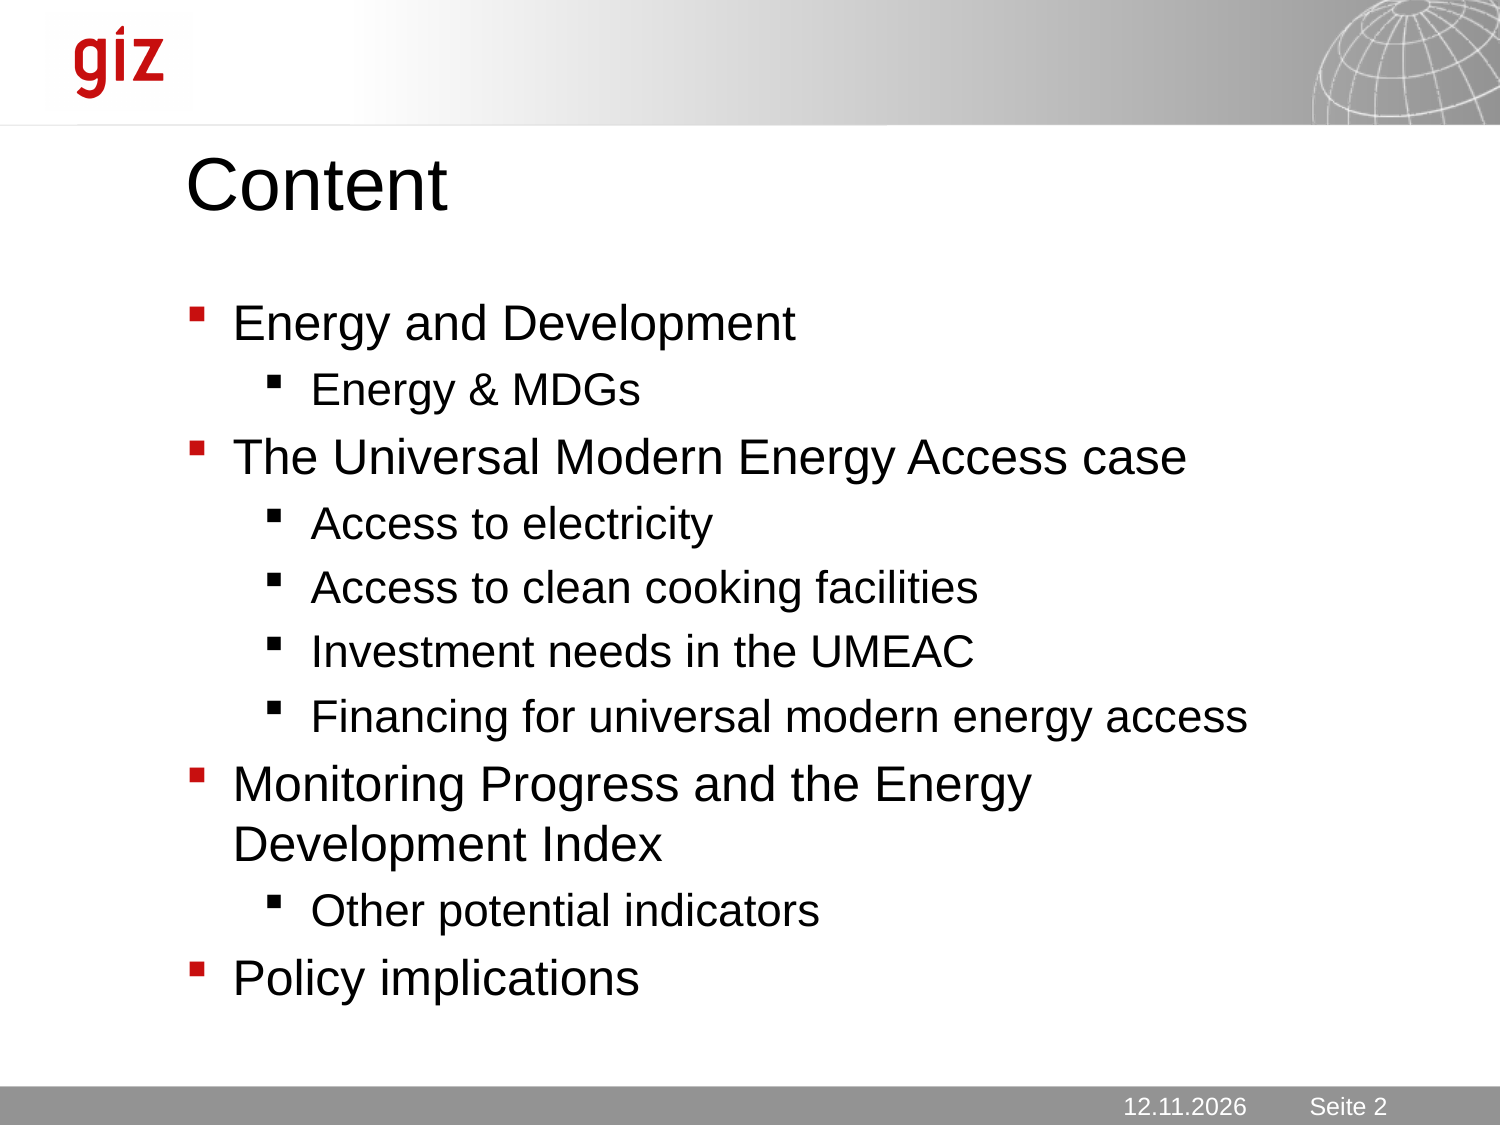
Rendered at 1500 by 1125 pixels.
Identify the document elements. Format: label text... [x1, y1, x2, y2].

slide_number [1108, 1082, 1322, 1125]
list Energy and Development Energy & MDGs The Universal Modern Energy Access case Access to electricity Access to clean cooking facilities Investment needs in the UMEAC Financing for universal modern energy access Monitoring Progress and the Energy Development Index Other potential indicators Policy implications [170, 282, 1325, 959]
picture [45, 12, 193, 111]
title Content [170, 128, 1325, 230]
picture [1311, 0, 1500, 125]
